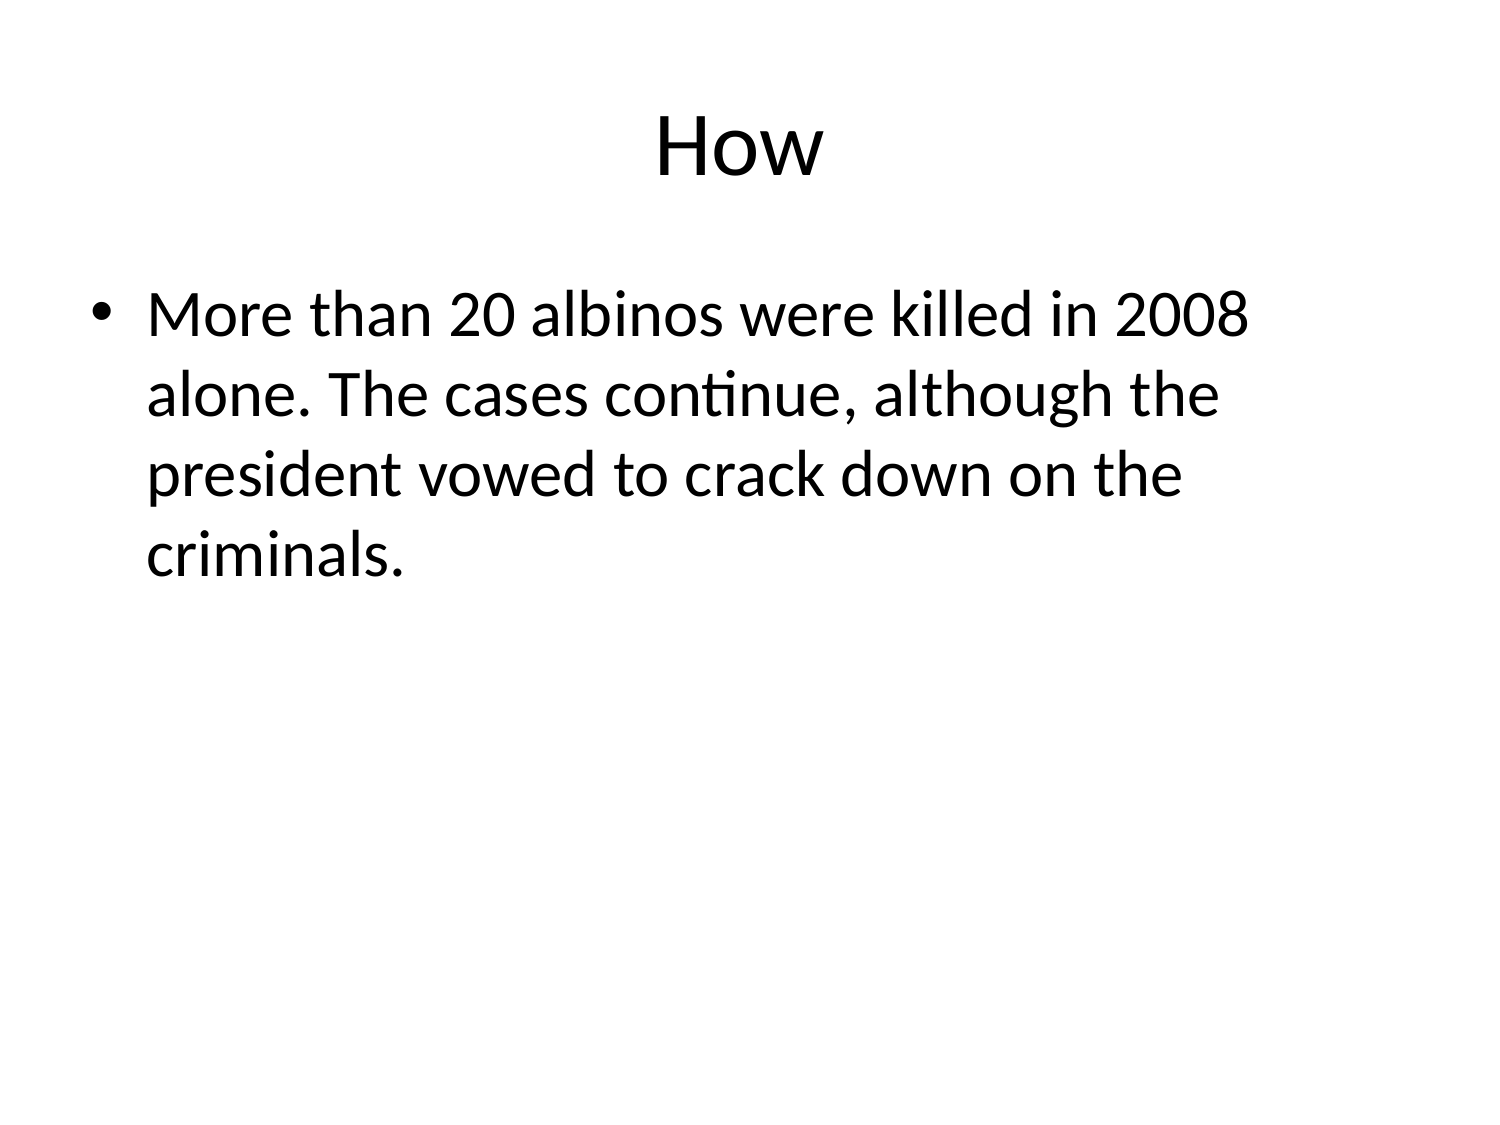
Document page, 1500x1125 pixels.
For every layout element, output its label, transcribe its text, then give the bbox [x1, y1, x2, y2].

list More than 20 albinos were killed in 2008 alone. The cases continue, although the president vowed to crack down on the criminals. [75, 262, 1425, 1005]
title How [75, 45, 1425, 233]
